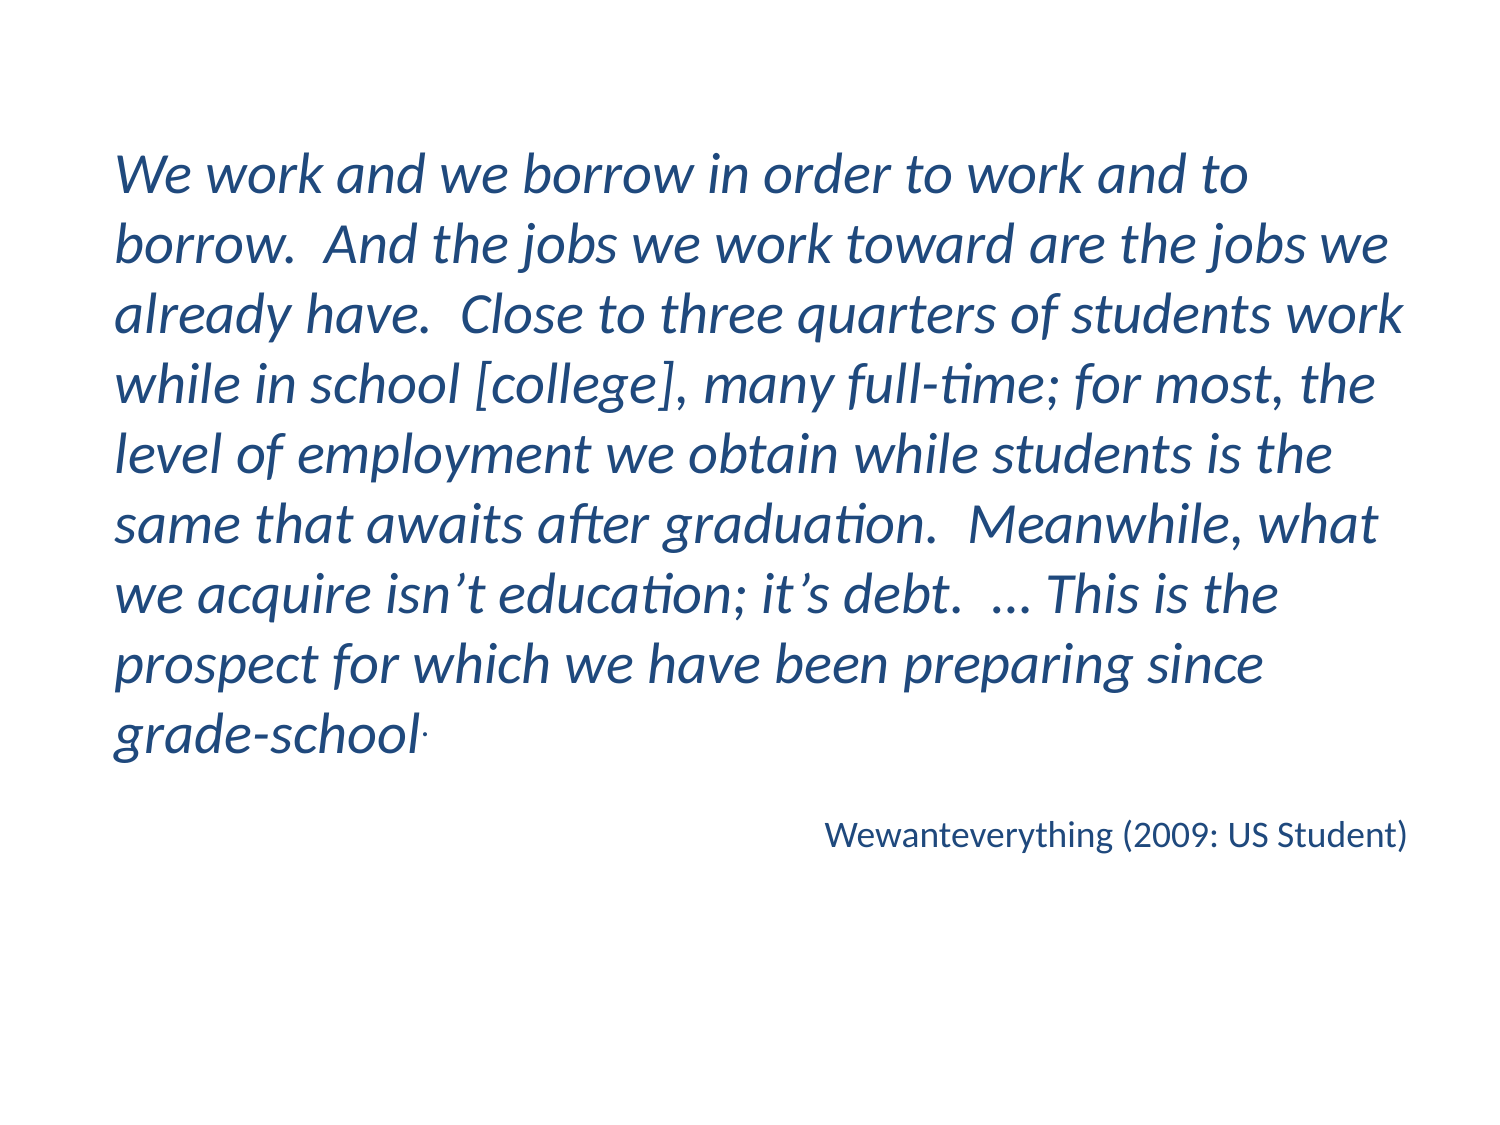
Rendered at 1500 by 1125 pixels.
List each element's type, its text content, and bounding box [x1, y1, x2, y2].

text_box We work and we borrow in order to work and to borrow. And the jobs we work toward are the jobs we already have. Close to three quarters of students work while in school [college], many full-time; for most, the level of employment we obtain while students is the same that awaits after graduation. Meanwhile, what we acquire isn’t education; it’s debt. … This is the prospect for which we have been preparing since grade-school. Wewanteverything (2009: US Student) [100, 78, 1424, 863]
